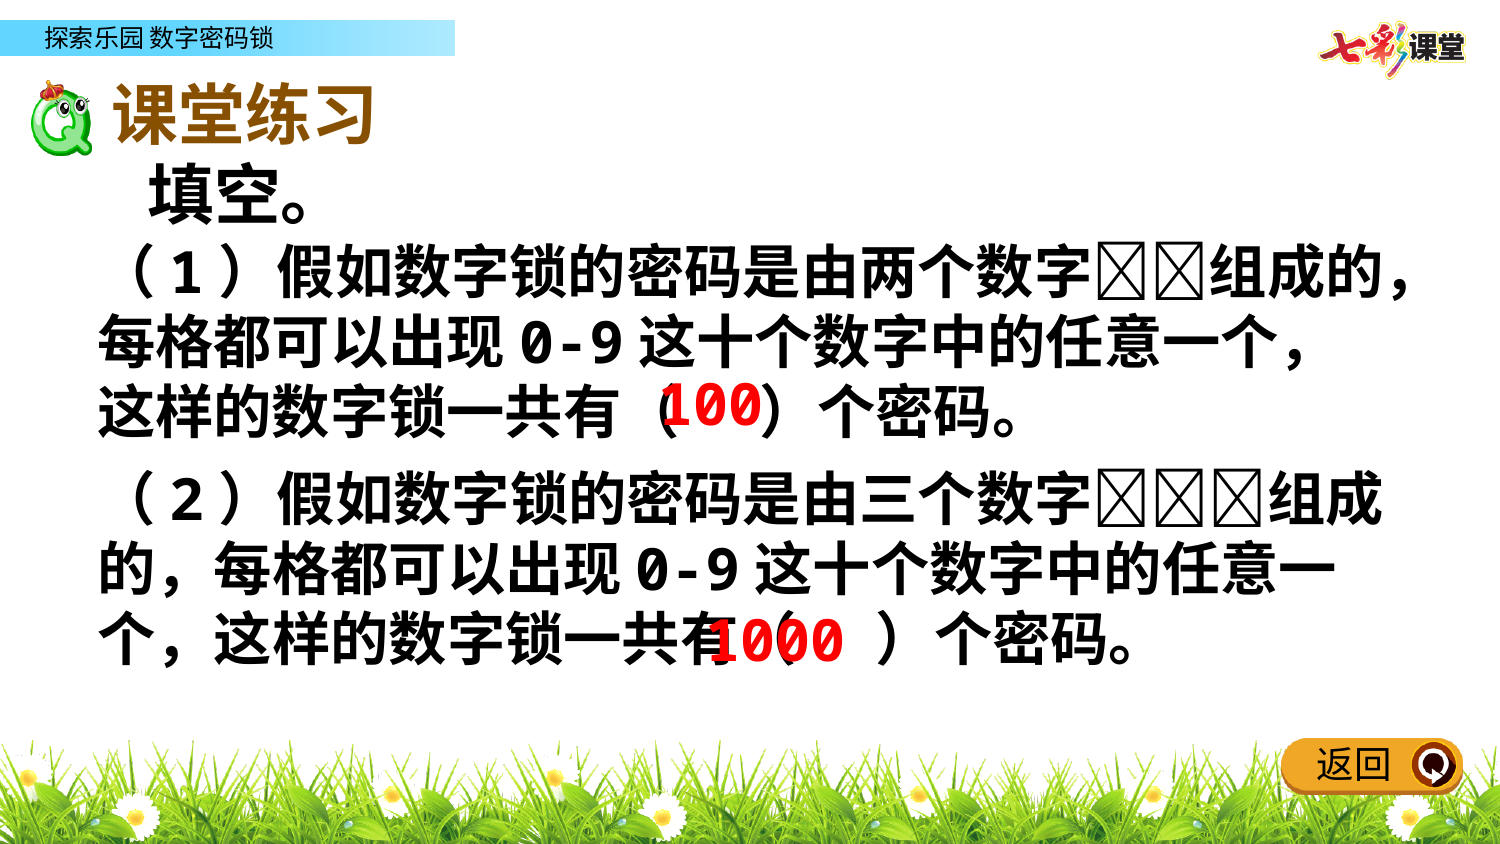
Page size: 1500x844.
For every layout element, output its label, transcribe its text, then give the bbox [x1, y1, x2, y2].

text_box （2）假如数字锁的密码是由三个数字组成的，每格都可以出现0-9这十个数字中的任意一个，这样的数字锁一共有（ ）个密码。 [82, 454, 1400, 736]
picture [1316, 20, 1468, 80]
picture [0, 740, 1500, 844]
text_box 填空。 [132, 145, 467, 209]
text_box （1）假如数字锁的密码是由两个数字组成的，每格都可以出现0-9这十个数字中的任意一个，这样的数字锁一共有（ ）个密码。 [82, 227, 1400, 426]
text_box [1281, 733, 1464, 795]
text_box 课堂练习 [100, 67, 404, 159]
text_box 1000 [690, 595, 882, 681]
text_box 100 [643, 359, 833, 445]
picture [31, 80, 92, 156]
